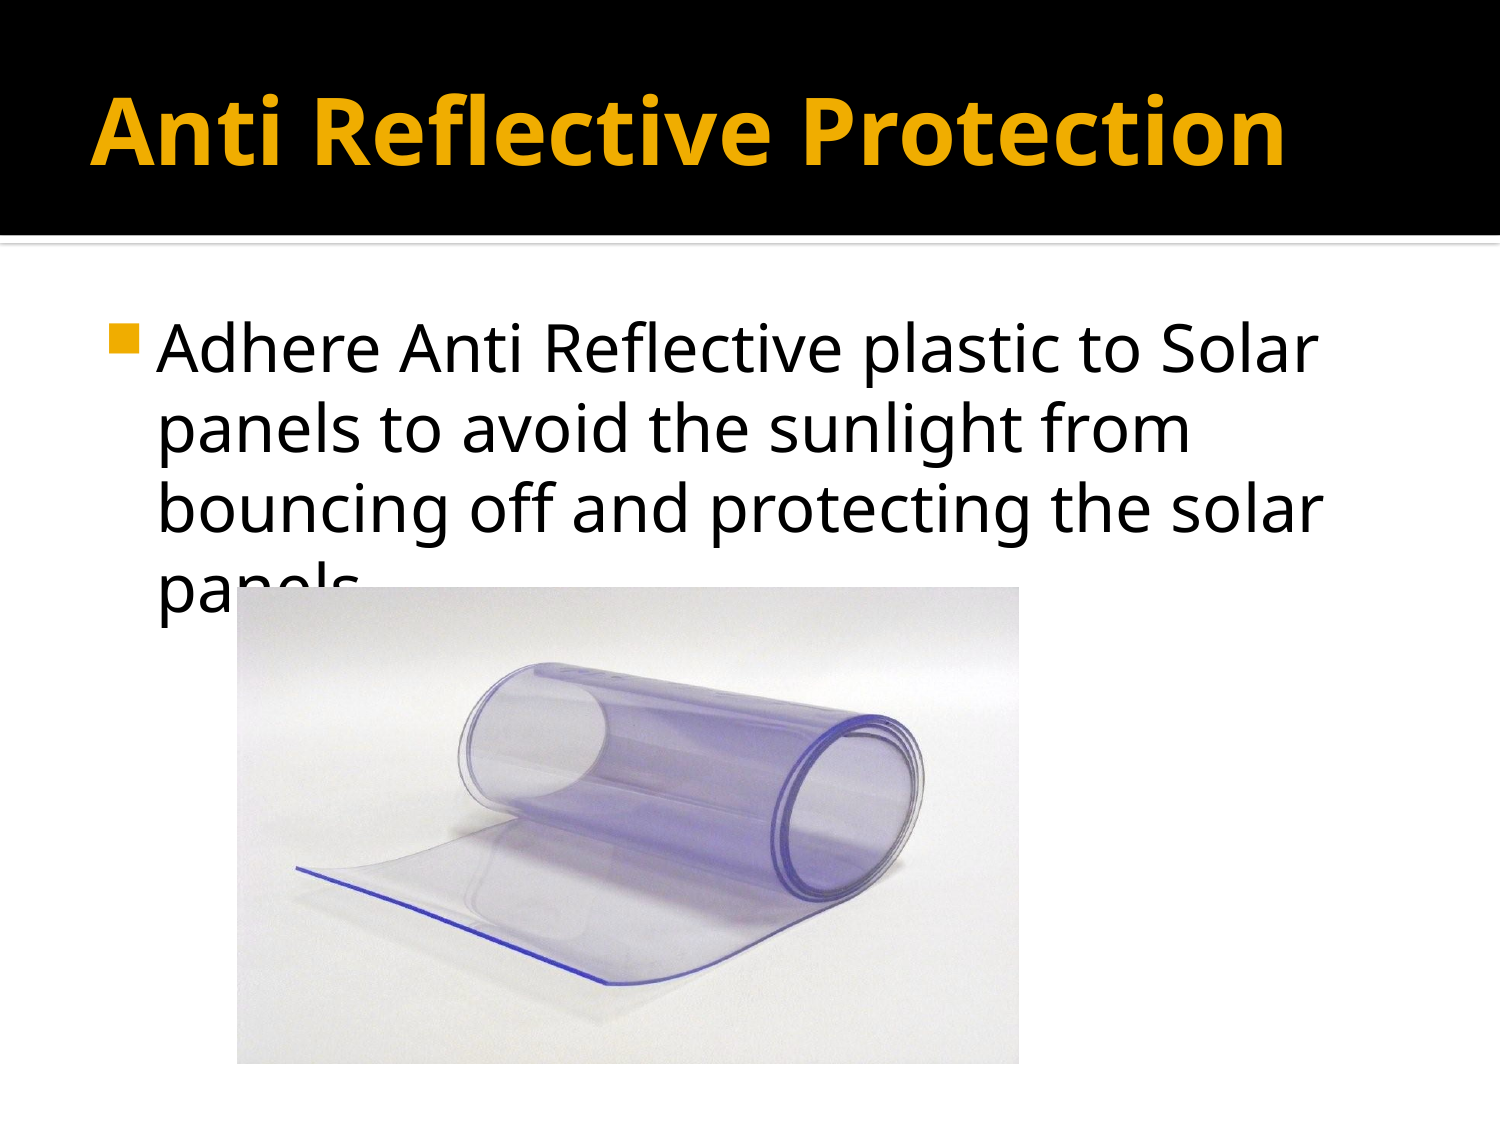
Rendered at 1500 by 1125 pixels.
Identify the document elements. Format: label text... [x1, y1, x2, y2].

title Anti Reflective Protection [75, 25, 1425, 231]
picture [237, 587, 1019, 1064]
list Adhere Anti Reflective plastic to Solar panels to avoid the sunlight from bouncing off and protecting the solar panels. [75, 291, 1425, 1050]
